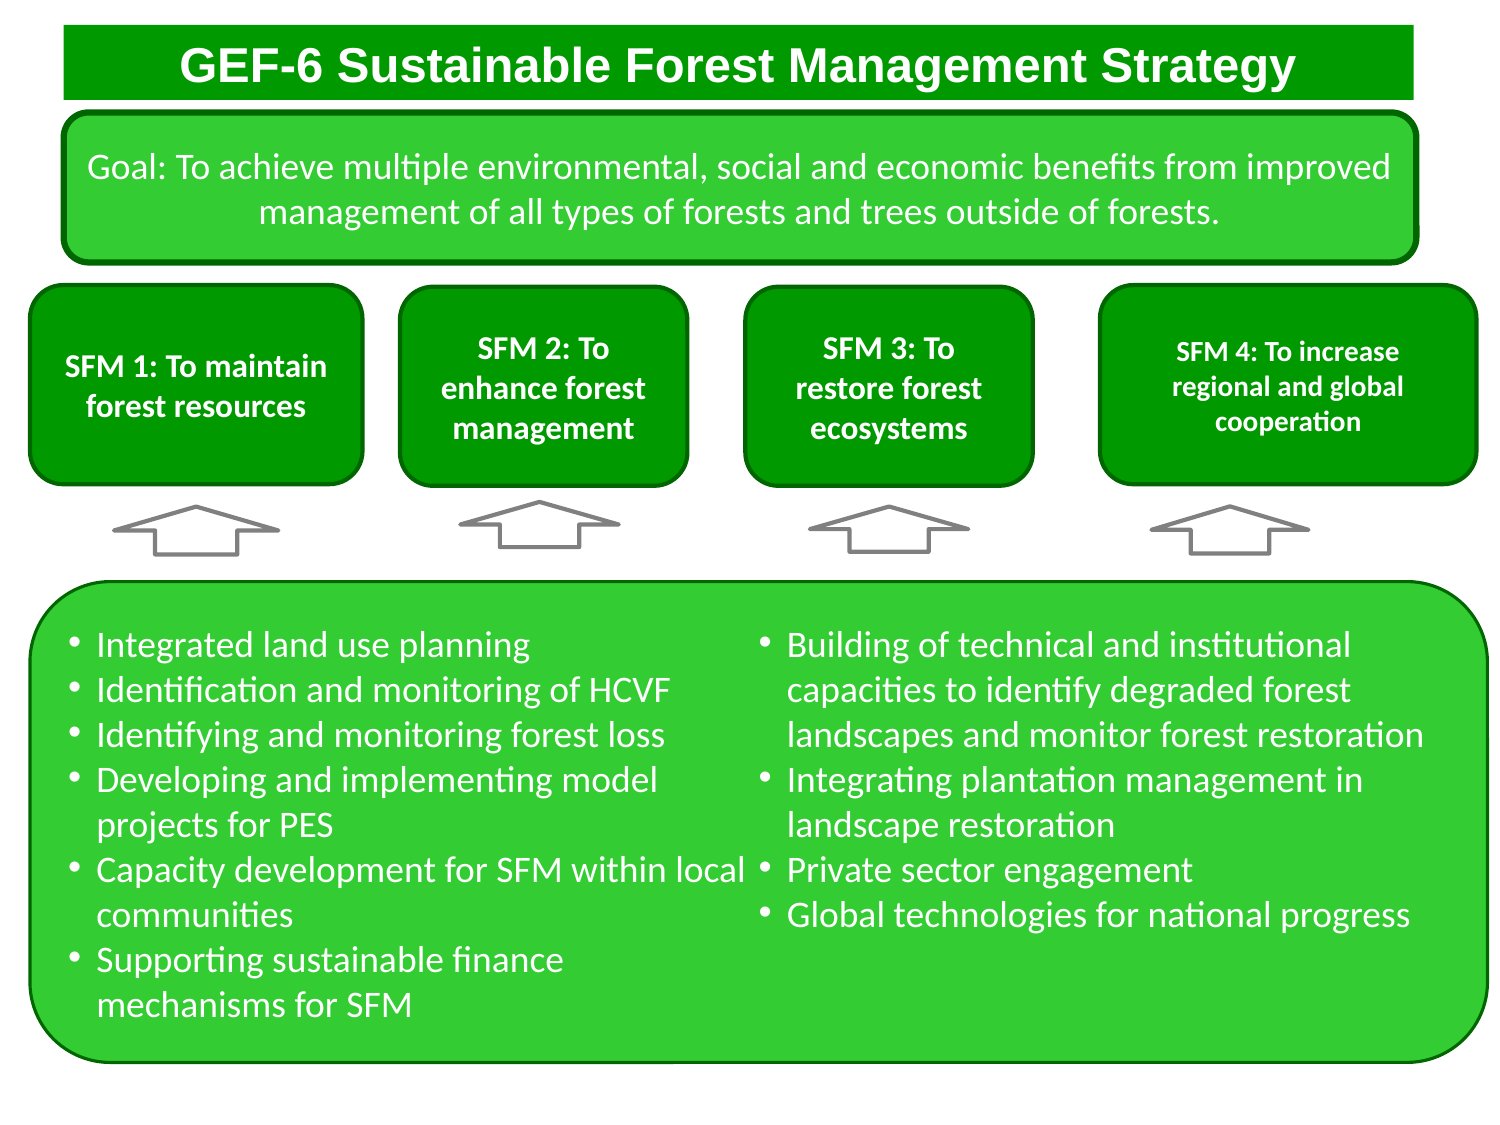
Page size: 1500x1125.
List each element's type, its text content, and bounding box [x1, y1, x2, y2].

text_box [458, 499, 621, 550]
text_box SFM 4: To increase regional and global cooperation [1097, 282, 1479, 487]
text_box Goal: To achieve multiple environmental, social and economic benefits from improved management of all types of forests and trees outside of forests. [61, 110, 1419, 265]
text_box SFM 1: To maintain forest resources [27, 282, 365, 487]
text_box [807, 504, 971, 554]
title GEF-6 Sustainable Forest Management Strategy [63, 24, 1414, 100]
text_box [111, 504, 281, 557]
text_box Integrated land use planning Identification and monitoring of HCVF Identifying and monitoring forest loss Developing and implementing model projects for PES Capacity development for SFM within local communities Supporting sustainable finance mechanisms for SFM Building of technical and institutional capacities to identify degraded forest landscapes and monitor forest restoration Integrating plantation management in landscape restoration Private sector engagement Global technologies for national progress [27, 579, 1490, 1065]
text_box SFM 3: To restore forest ecosystems [743, 284, 1035, 488]
text_box SFM 2: To enhance forest management [397, 284, 690, 488]
text_box [1149, 504, 1311, 556]
